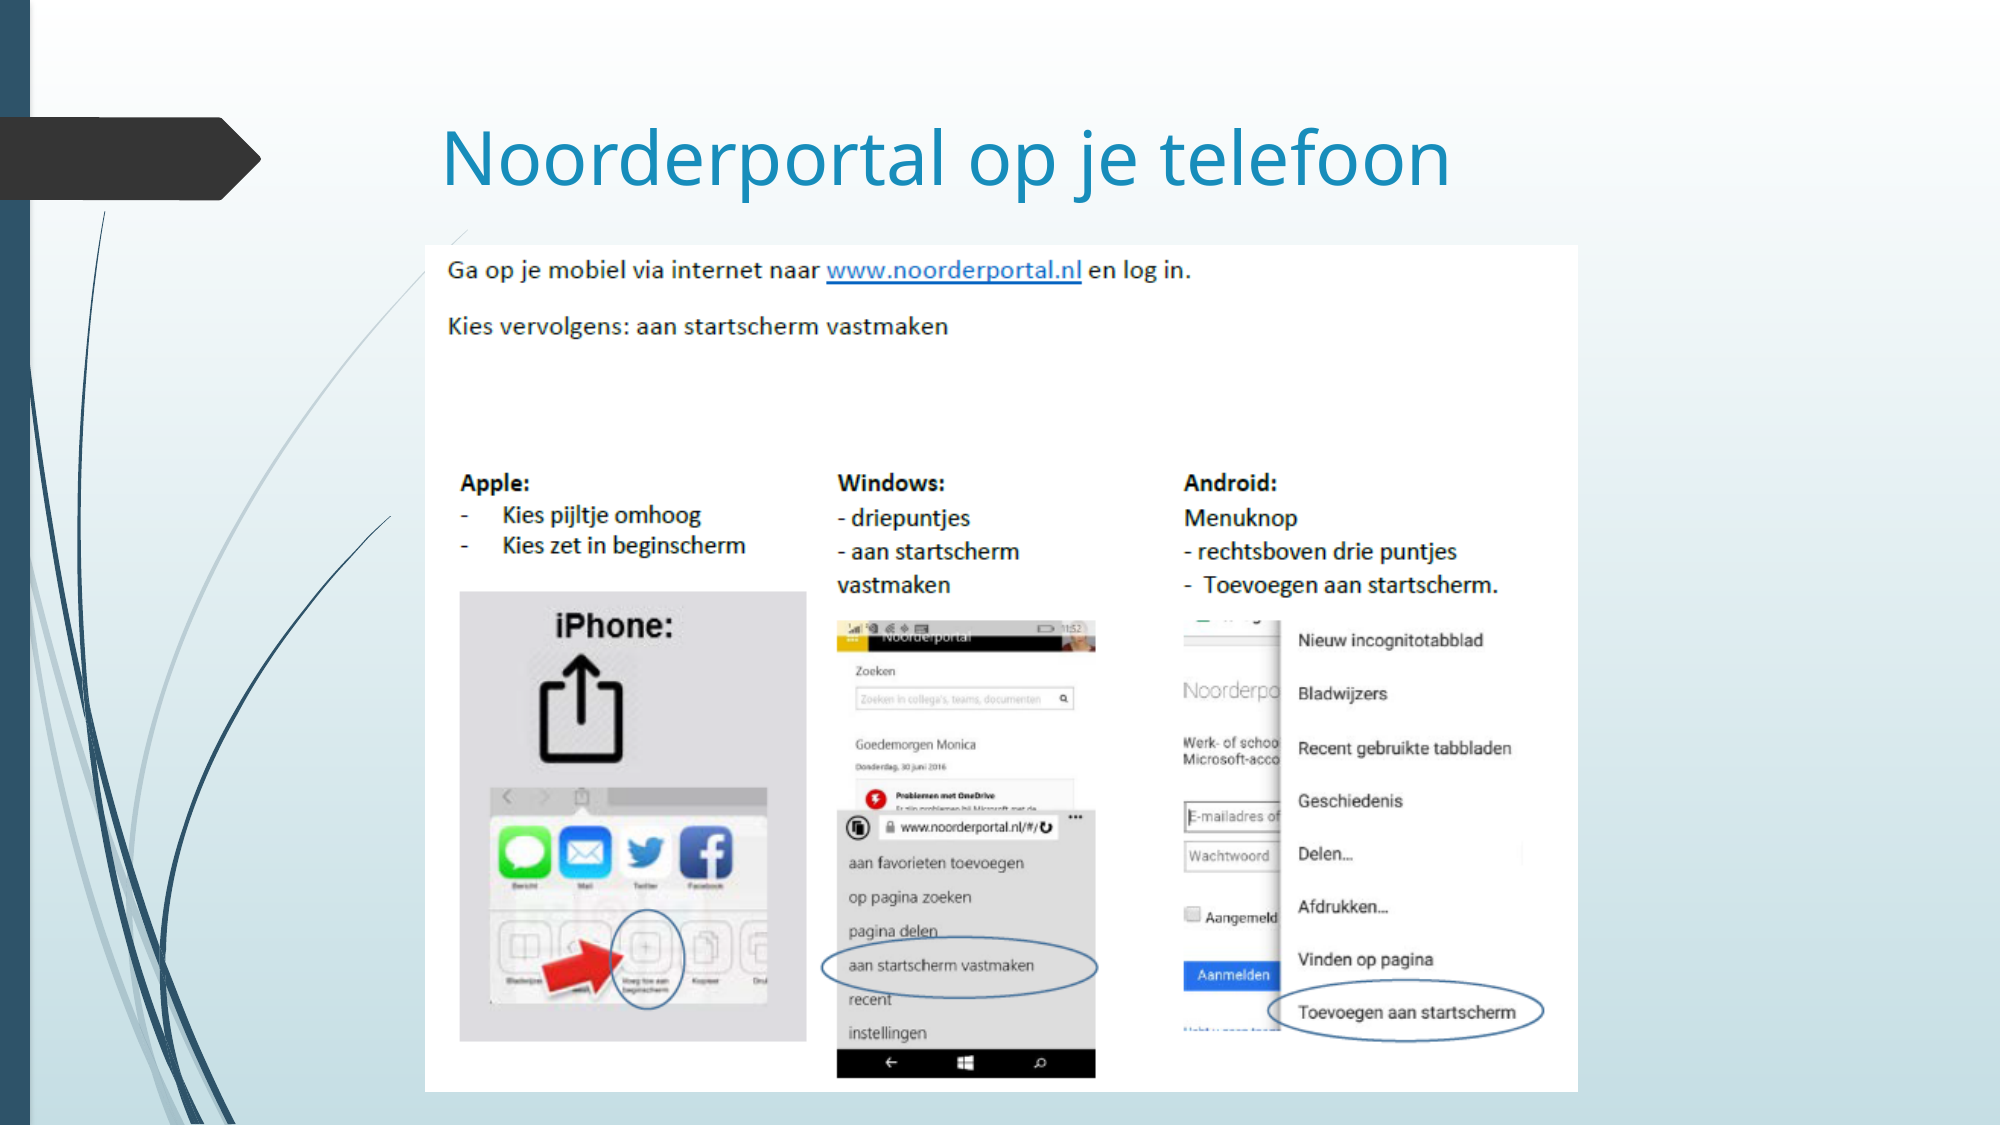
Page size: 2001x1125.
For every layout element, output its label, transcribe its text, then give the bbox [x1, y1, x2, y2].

title Noorderportal op je telefoon [425, 102, 1888, 313]
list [425, 244, 1578, 1093]
